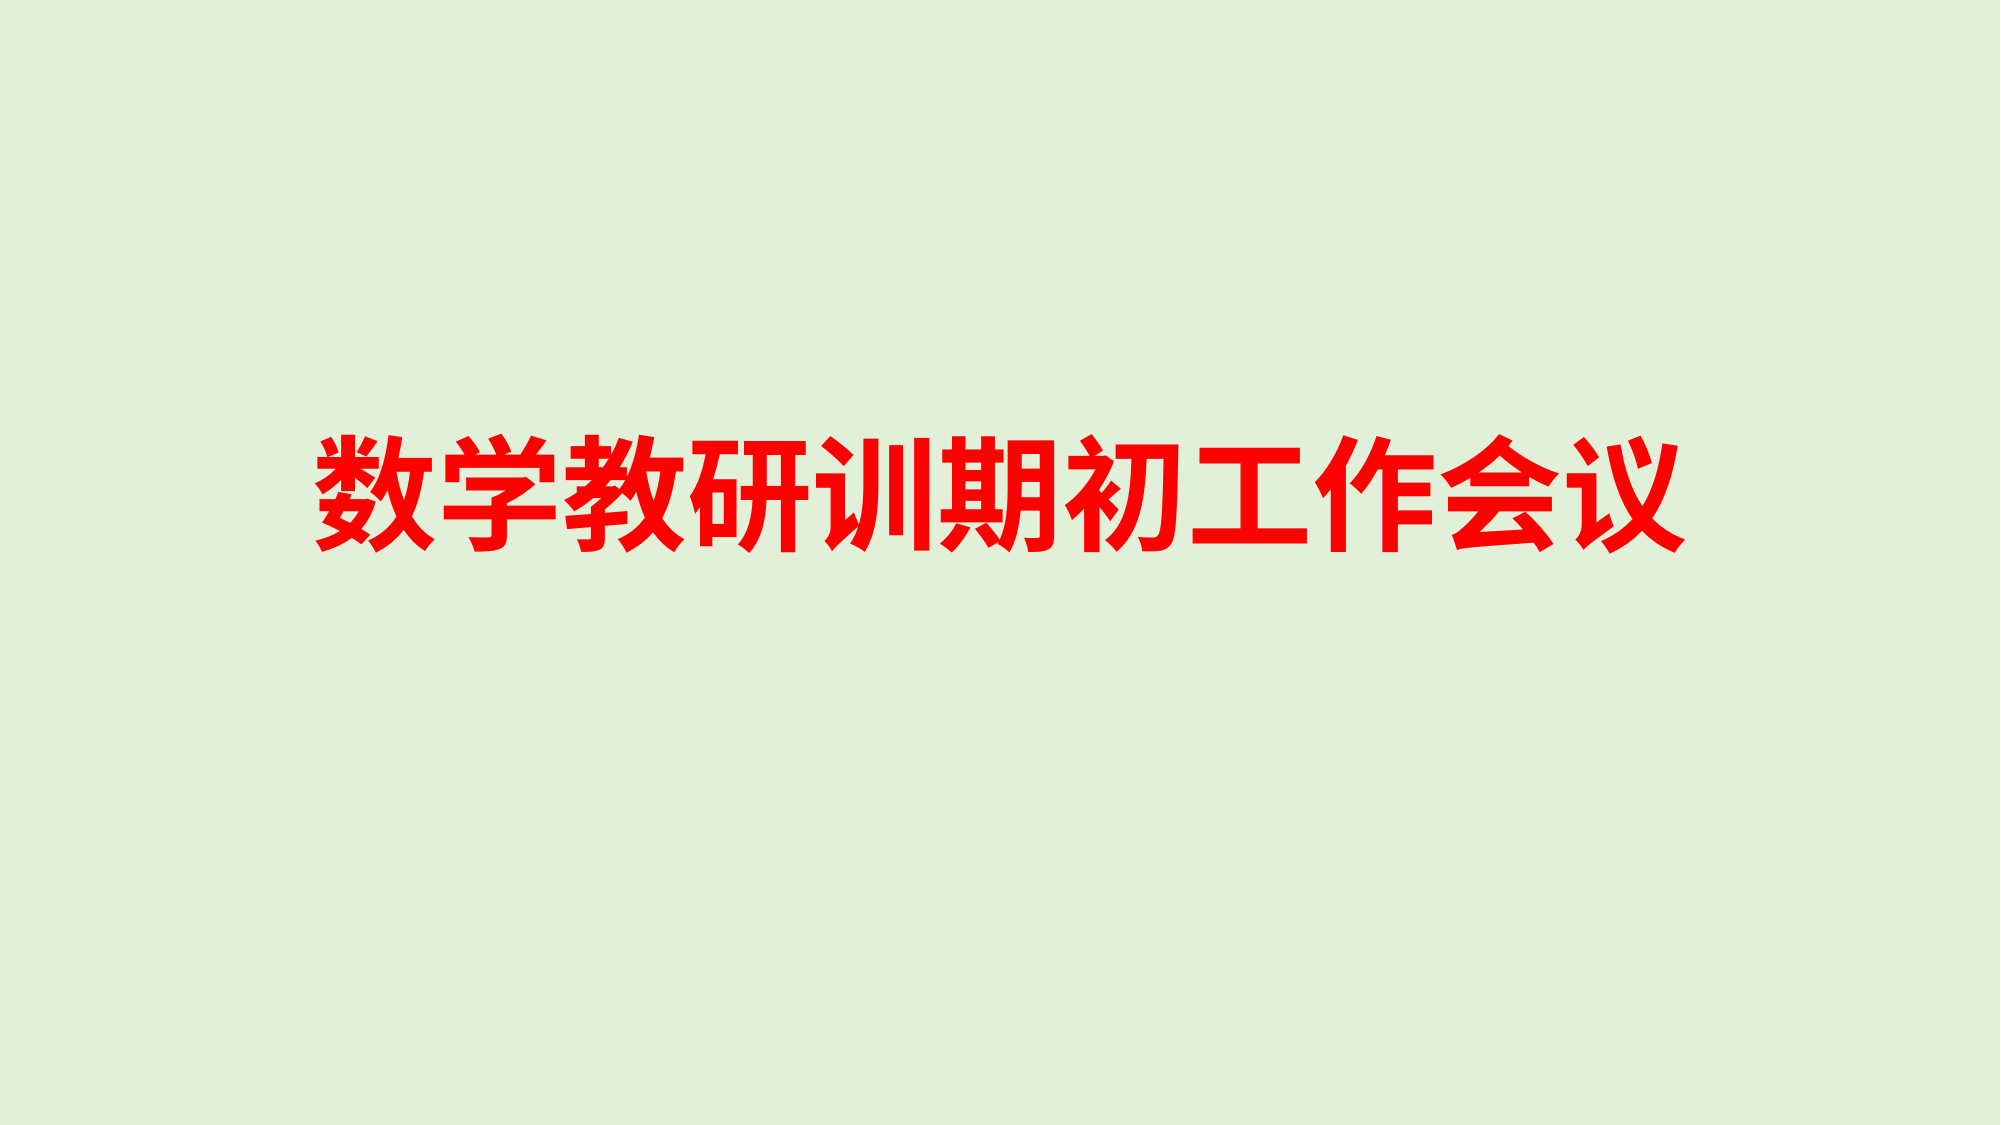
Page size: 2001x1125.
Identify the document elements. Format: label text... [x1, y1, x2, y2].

title 数学教研训期初工作会议 [249, 183, 1751, 576]
